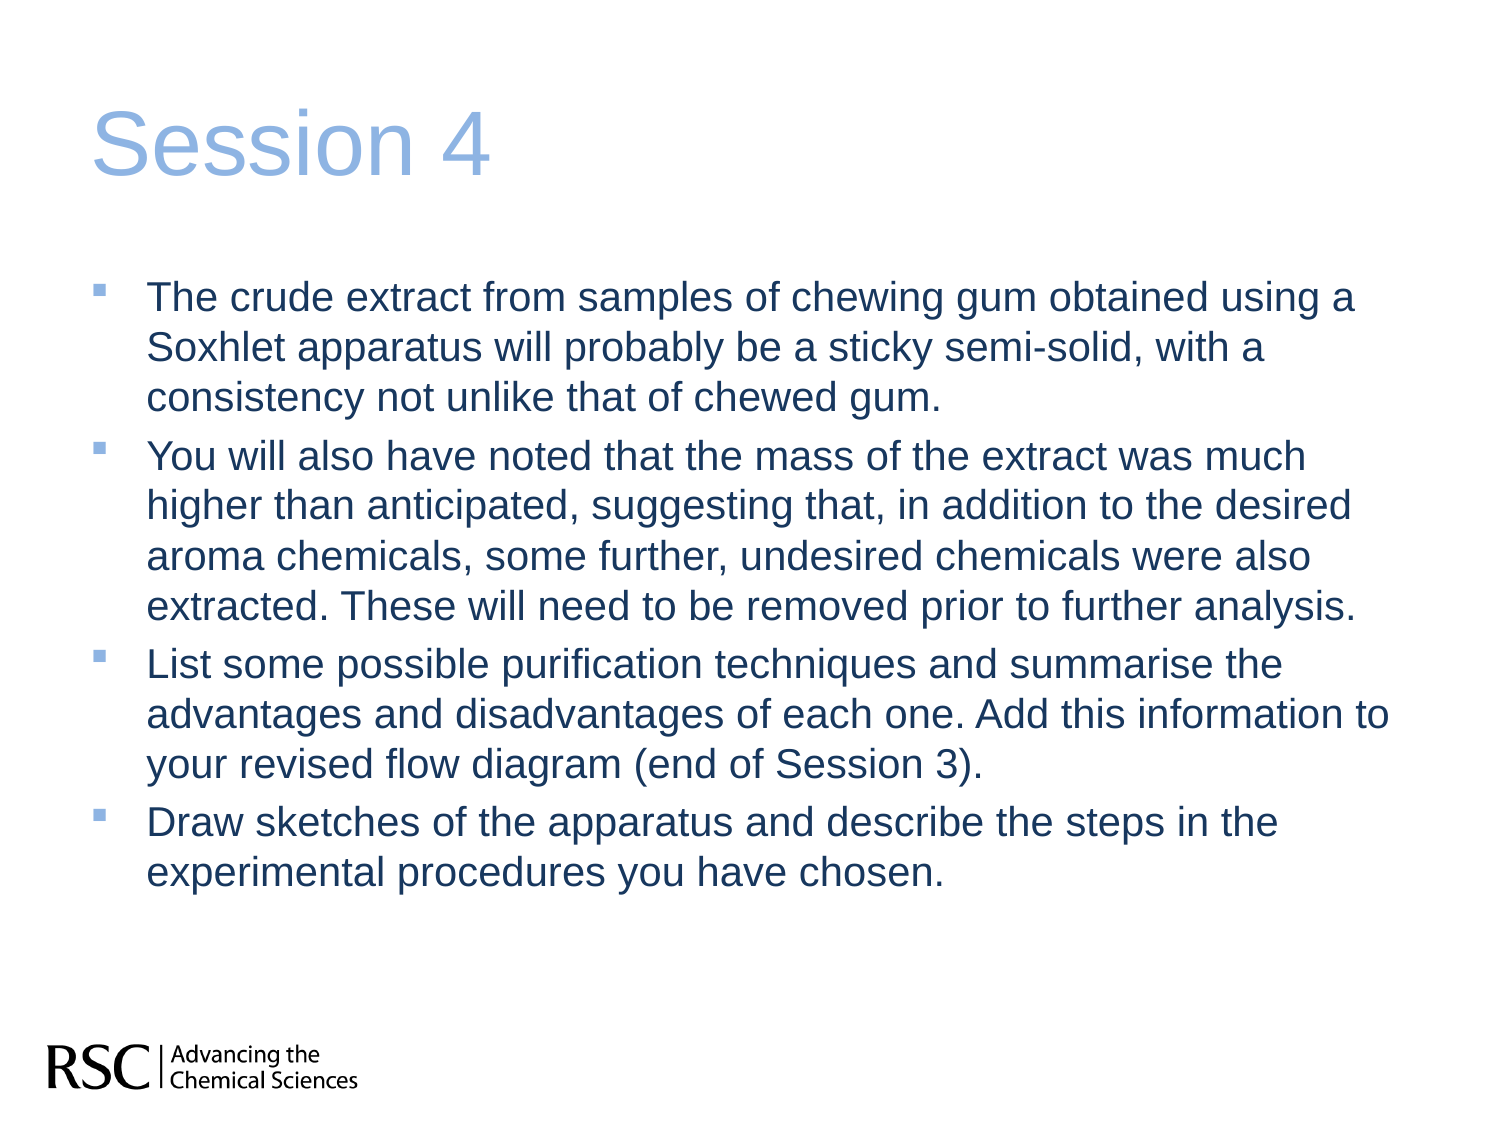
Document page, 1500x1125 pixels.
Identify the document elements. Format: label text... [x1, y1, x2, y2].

list The crude extract from samples of chewing gum obtained using a Soxhlet apparatus will probably be a sticky semi-solid, with a consistency not unlike that of chewed gum. You will also have noted that the mass of the extract was much higher than anticipated, suggesting that, in addition to the desired aroma chemicals, some further, undesired chemicals were also extracted. These will need to be removed prior to further analysis. List some possible purification techniques and summarise the advantages and disadvantages of each one. Add this information to your revised flow diagram (end of Session 3). Draw sketches of the apparatus and describe the steps in the experimental procedures you have chosen. [75, 262, 1425, 1005]
title Session 4 [75, 45, 1425, 233]
